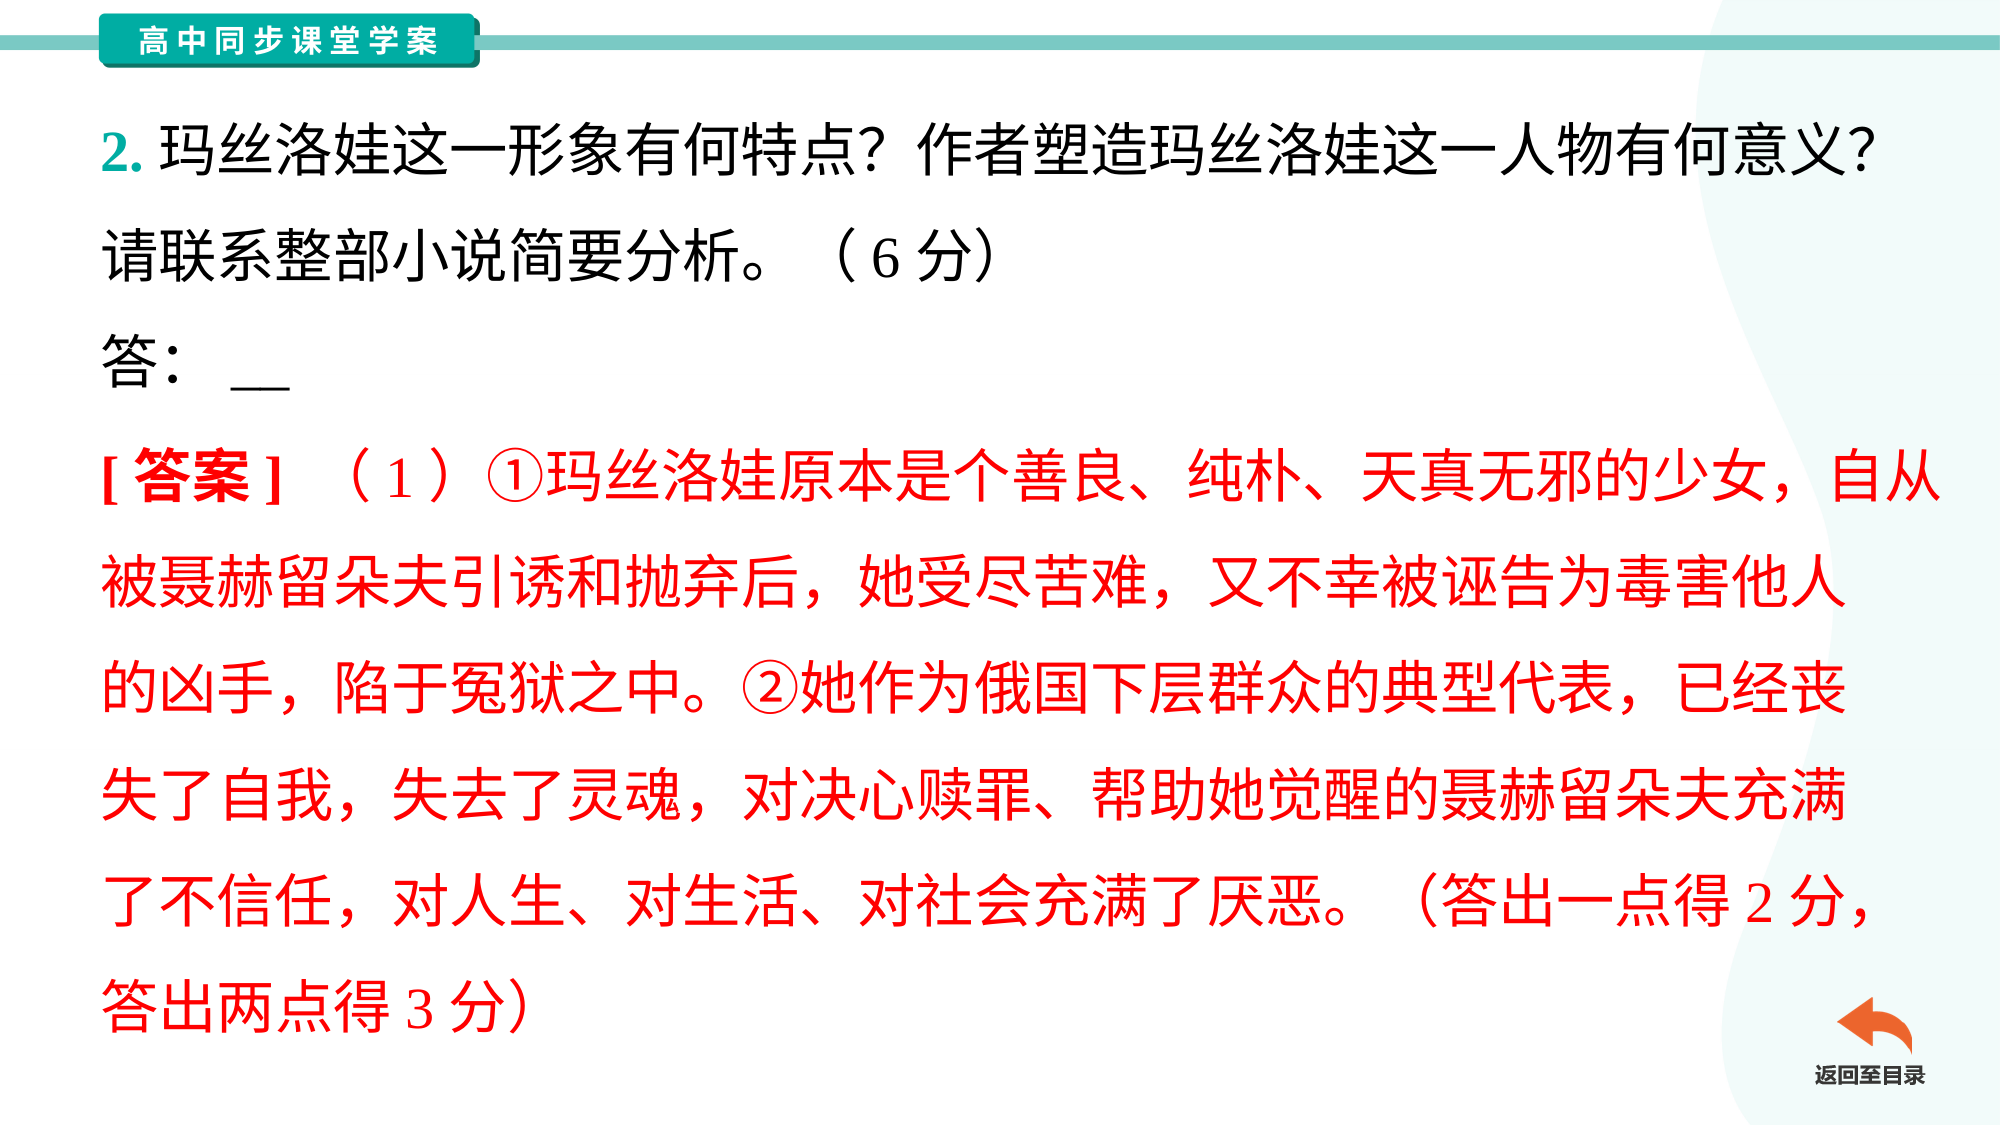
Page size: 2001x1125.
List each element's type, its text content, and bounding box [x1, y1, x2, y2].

picture [0, 0, 2000, 1125]
text_box [答案] （1）①玛丝洛娃原本是个善良、纯朴、天真无邪的少女，自从 被聂赫留朵夫引诱和抛弃后，她受尽苦难，又不幸被诬告为毒害他人 的凶手，陷于冤狱之中。②她作为俄国下层群众的典型代表，已经丧 失了自我，失去了灵魂，对决心赎罪、帮助她觉醒的聂赫留朵夫充满 了不信任，对人生、对生活、对社会充满了厌恶。（答出一点得2分， 答出两点得3分） [100, 402, 1899, 1041]
text_box 2.玛丝洛娃这一形象有何特点？作者塑造玛丝洛娃这一人物有何意义？ 请联系整部小说简要分析。（6分） 答：__ [100, 76, 1899, 396]
